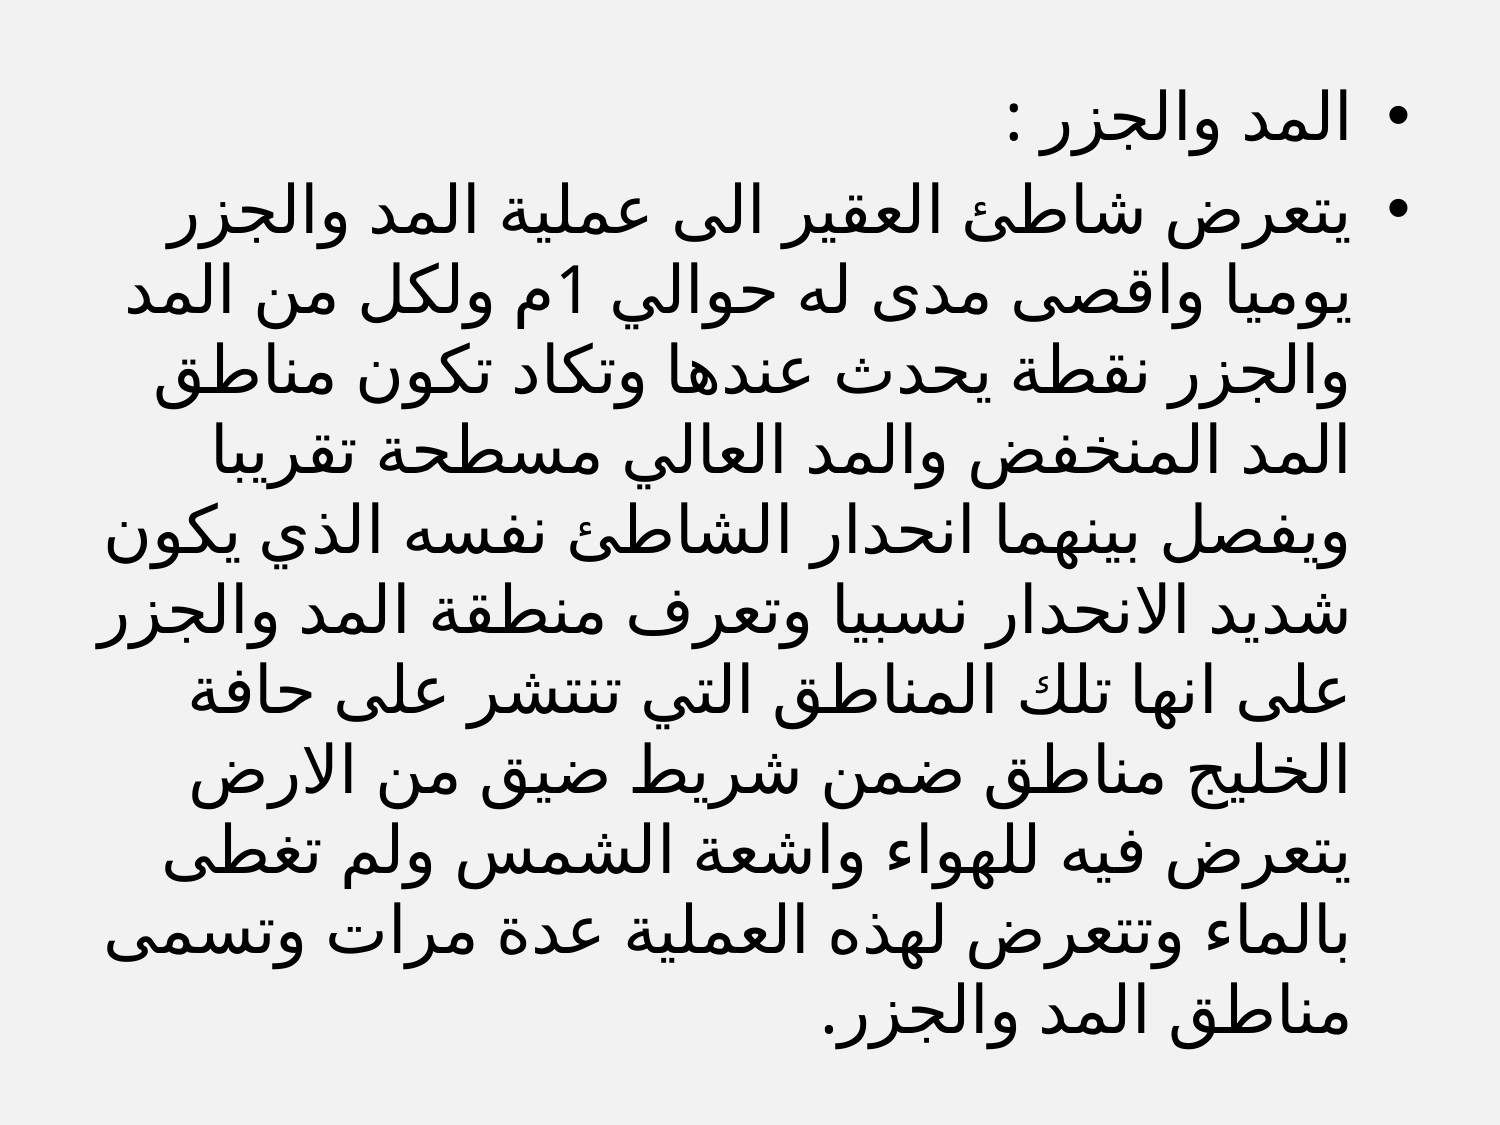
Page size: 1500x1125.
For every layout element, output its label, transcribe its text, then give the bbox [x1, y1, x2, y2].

list المد والجزر : يتعرض شاطئ العقير الى عملية المد والجزر يوميا واقصى مدى له حوالي 1م ولكل من المد والجزر نقطة يحدث عندها وتكاد تكون مناطق المد المنخفض والمد العالي مسطحة تقريبا ويفصل بينهما انحدار الشاطئ نفسه الذي يكون شديد الانحدار نسبيا وتعرف منطقة المد والجزر على انها تلك المناطق التي تنتشر على حافة الخليج مناطق ضمن شريط ضيق من الارض يتعرض فيه للهواء واشعة الشمس ولم تغطى بالماء وتتعرض لهذه العملية عدة مرات وتسمى مناطق المد والجزر. [75, 66, 1425, 1005]
